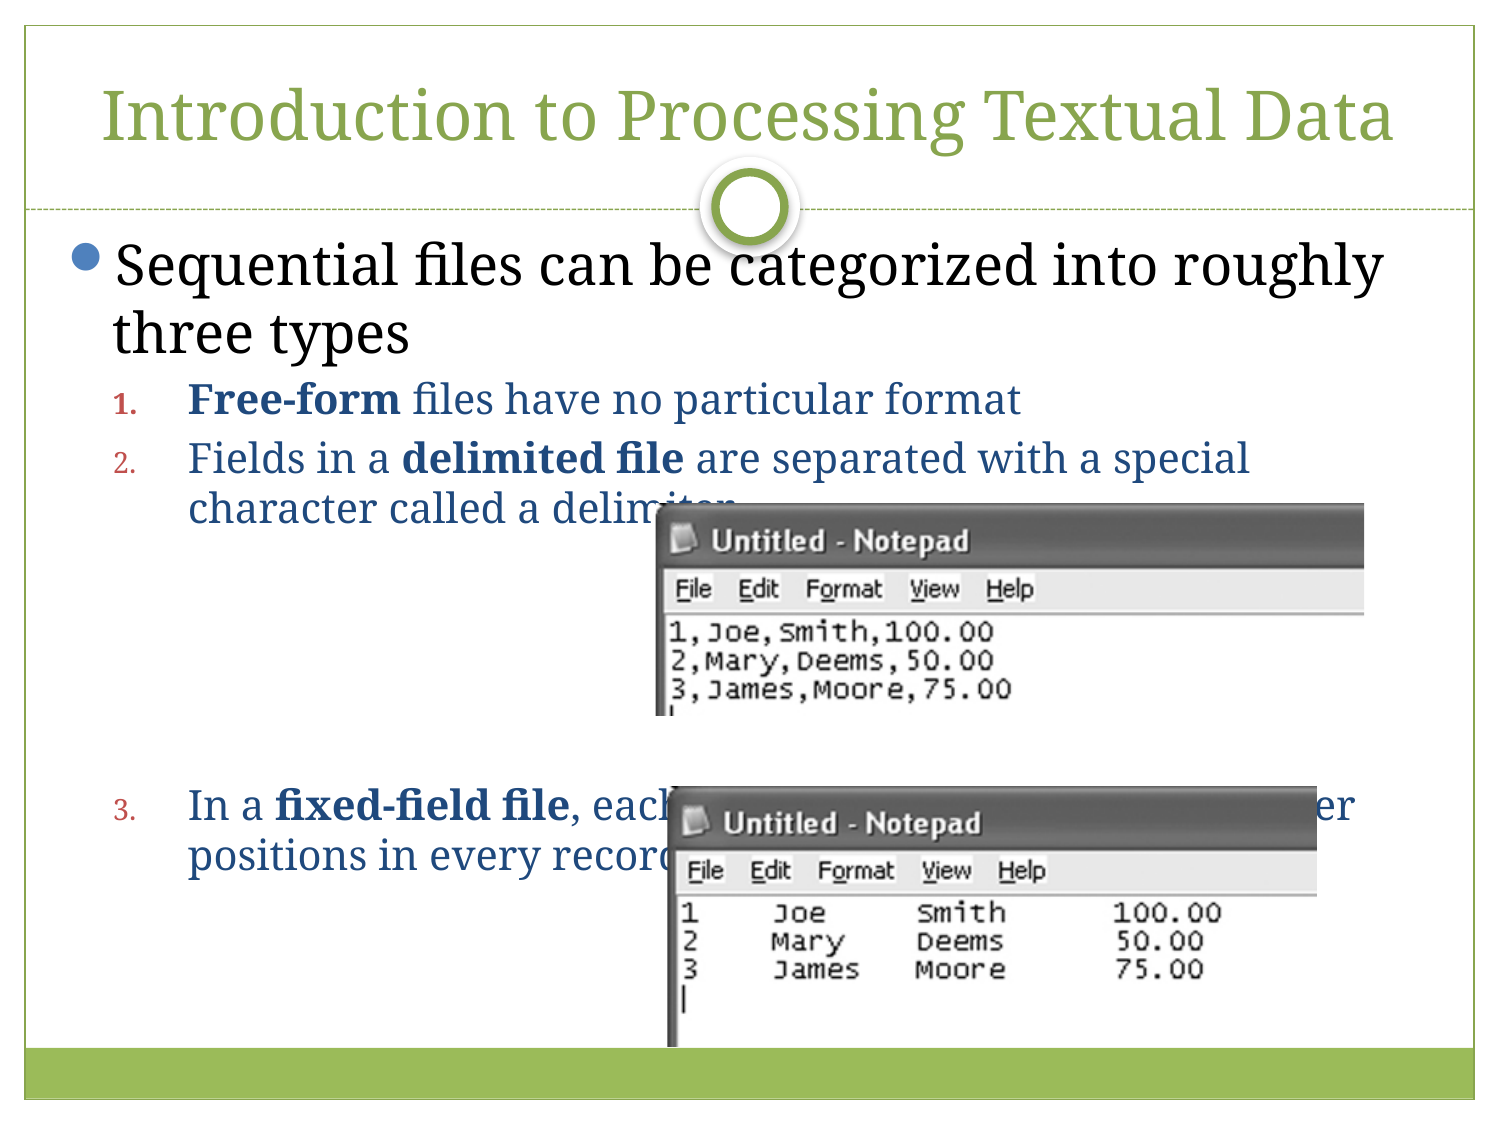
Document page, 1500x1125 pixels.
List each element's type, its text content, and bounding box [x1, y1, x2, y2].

title Introduction to Processing Textual Data [49, 37, 1450, 162]
picture [667, 786, 1318, 1047]
list Sequential files can be categorized into roughly three types Free-form files have no particular format Fields in a delimited file are separated with a special character called a delimiter In a fixed-field file, each field occupies the same character positions in every record [53, 160, 1449, 911]
picture [655, 503, 1365, 717]
